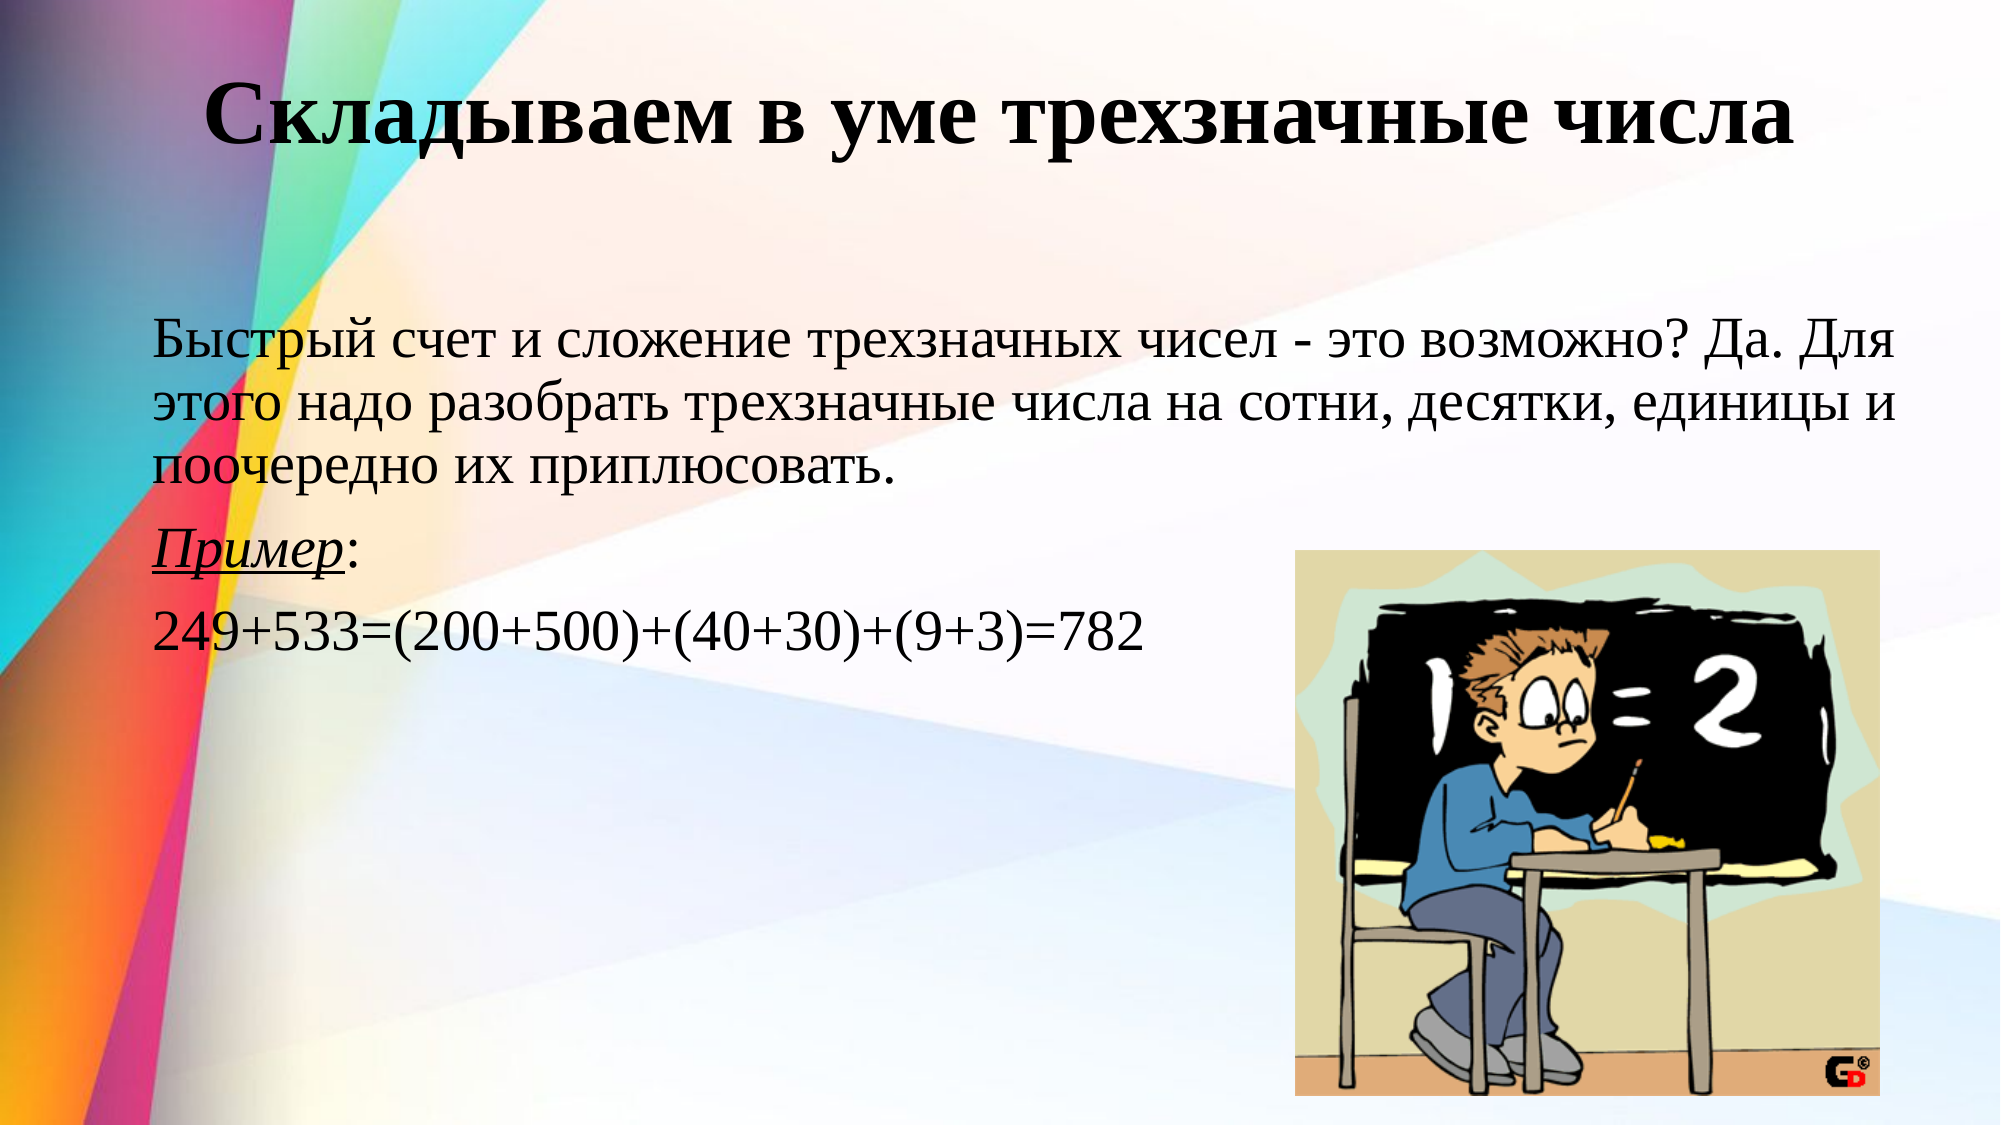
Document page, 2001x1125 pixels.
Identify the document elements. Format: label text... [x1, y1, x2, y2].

picture [0, 0, 2001, 1125]
title Складываем в уме трехзначные числа [137, 59, 1863, 278]
list Быстрый счет и сложение трехзначных чисел - это возможно? Да. Для этого надо разобрать трехзначные числа на сотни, десятки, единицы и поочередно их приплюсовать. Пример: 249+533=(200+500)+(40+30)+(9+3)=782 [137, 299, 2000, 1014]
